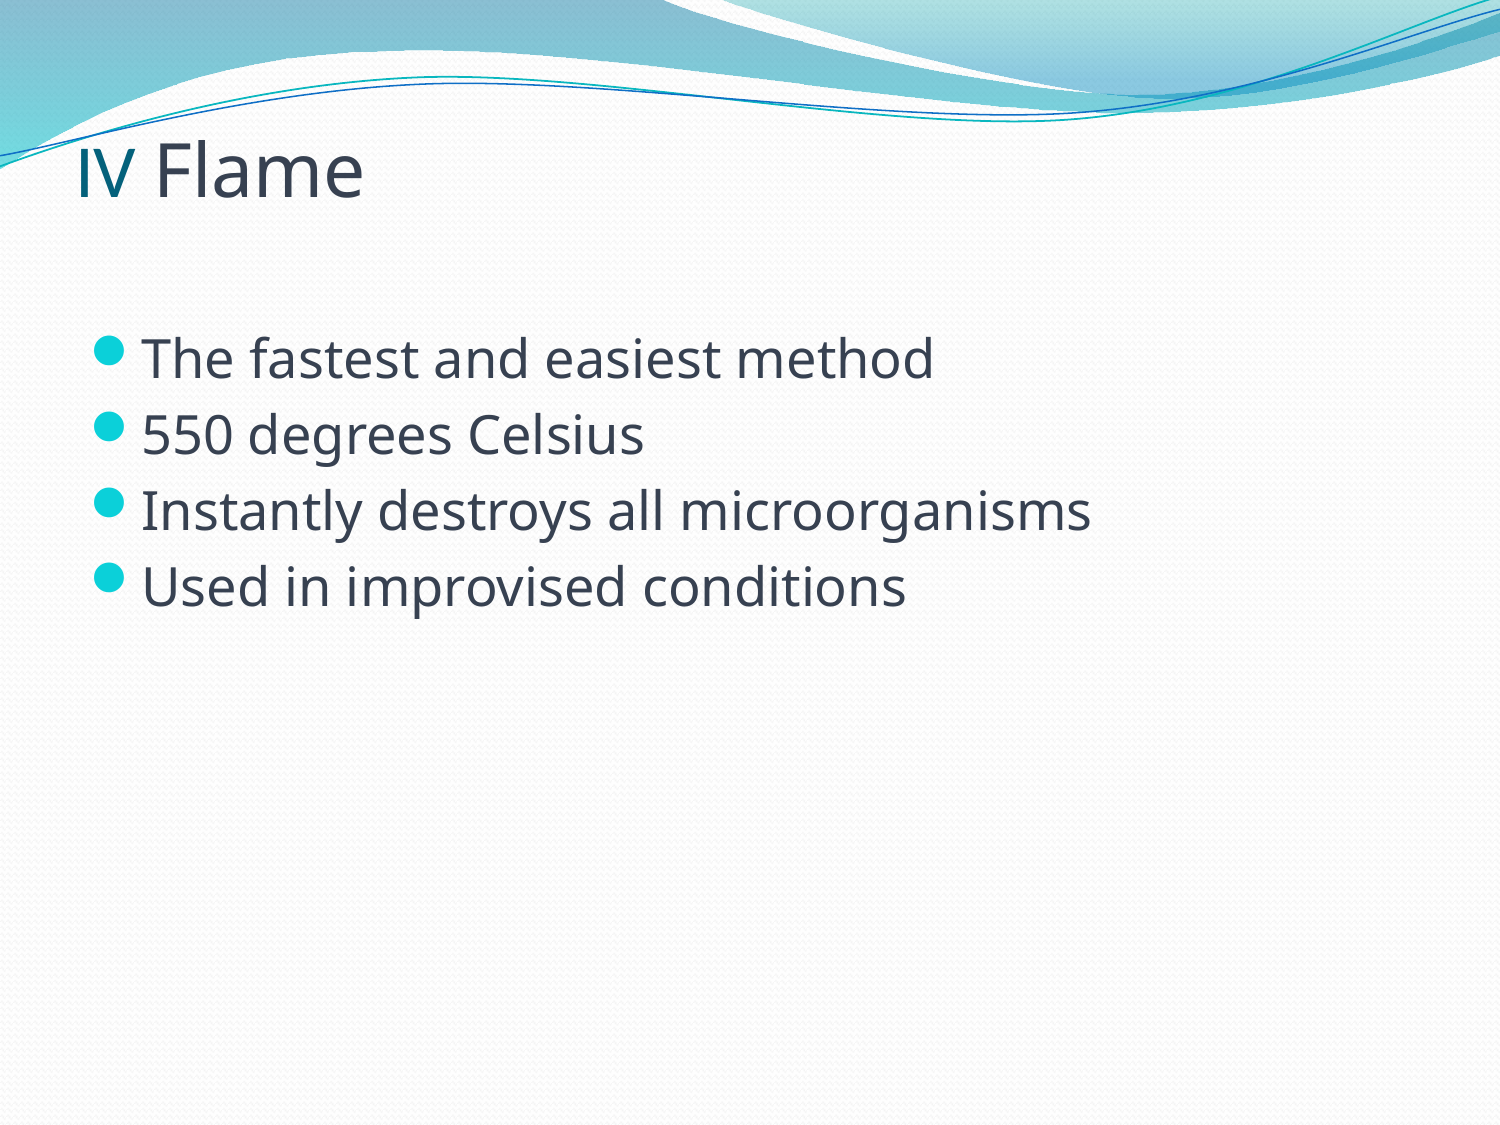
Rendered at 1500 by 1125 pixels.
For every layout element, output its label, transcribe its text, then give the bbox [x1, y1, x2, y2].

title IV Flame [75, 115, 1425, 303]
list The fastest and easiest method 550 degrees Celsius Instantly destroys all microorganisms Used in improvised conditions [75, 317, 1425, 1038]
